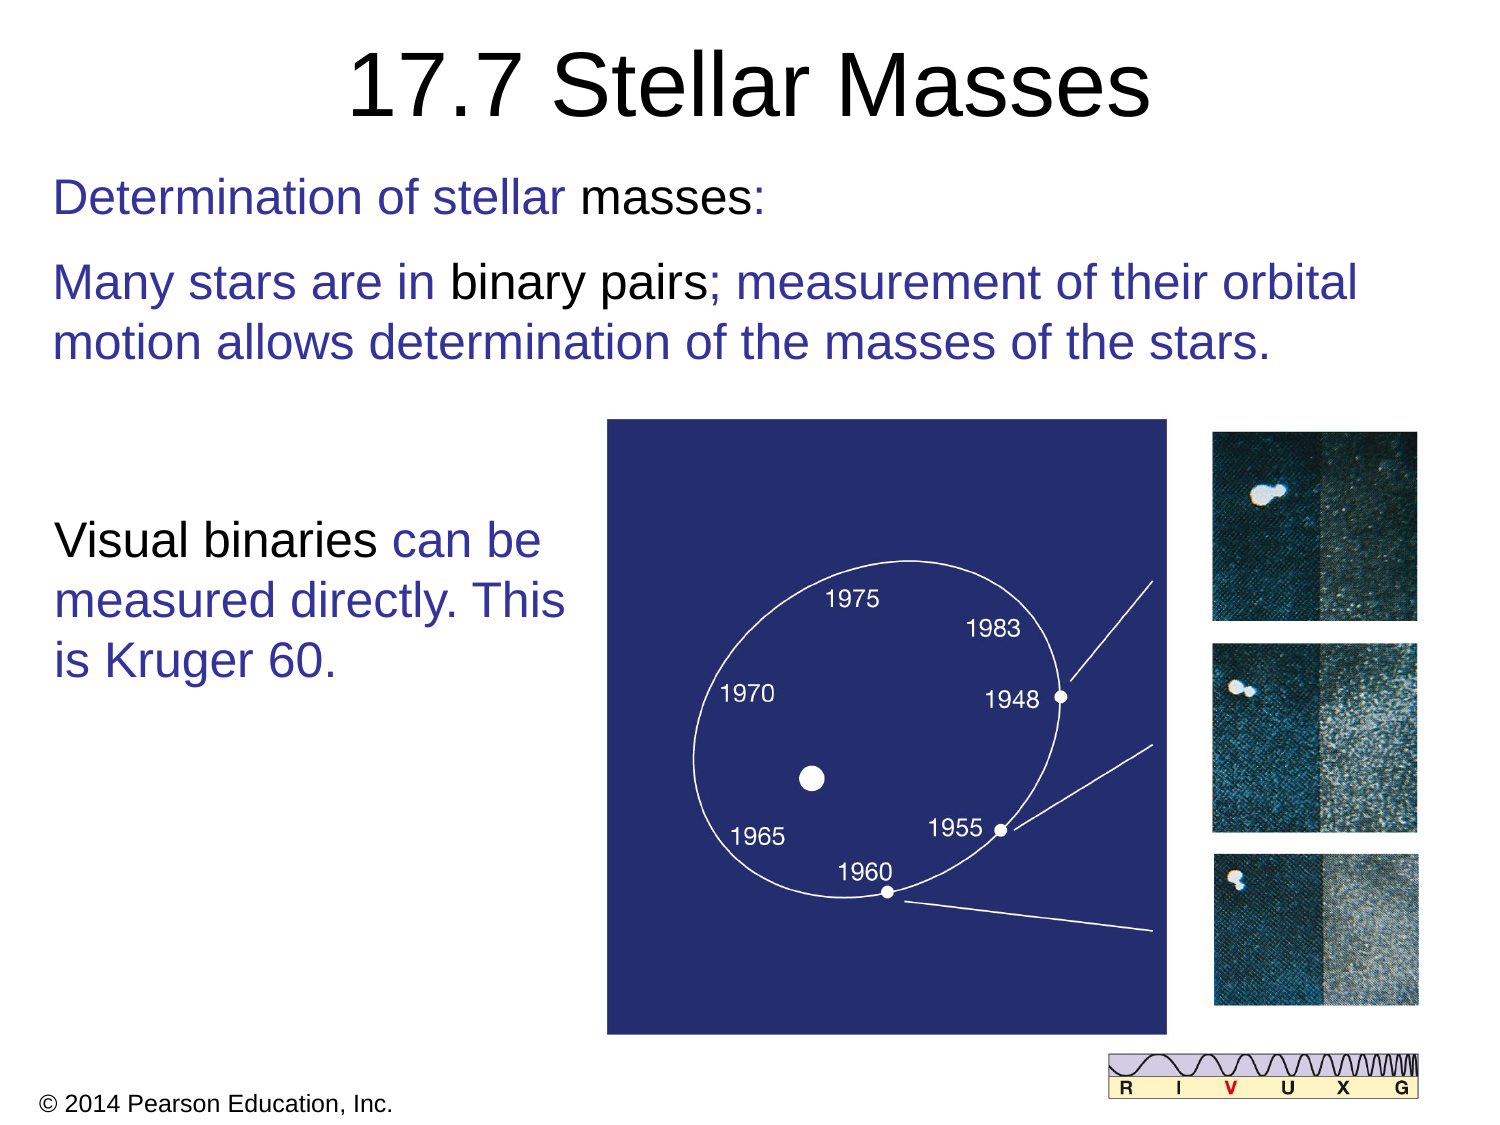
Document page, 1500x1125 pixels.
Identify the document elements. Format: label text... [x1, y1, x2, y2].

picture [599, 412, 1425, 1100]
text_box Determination of stellar masses: Many stars are in binary pairs; measurement of their orbital motion allows determination of the masses of the stars. [37, 157, 1400, 377]
text_box Visual binaries can be measured directly. This is Kruger 60. [39, 499, 594, 695]
title 17.7 Stellar Masses [75, 0, 1425, 161]
